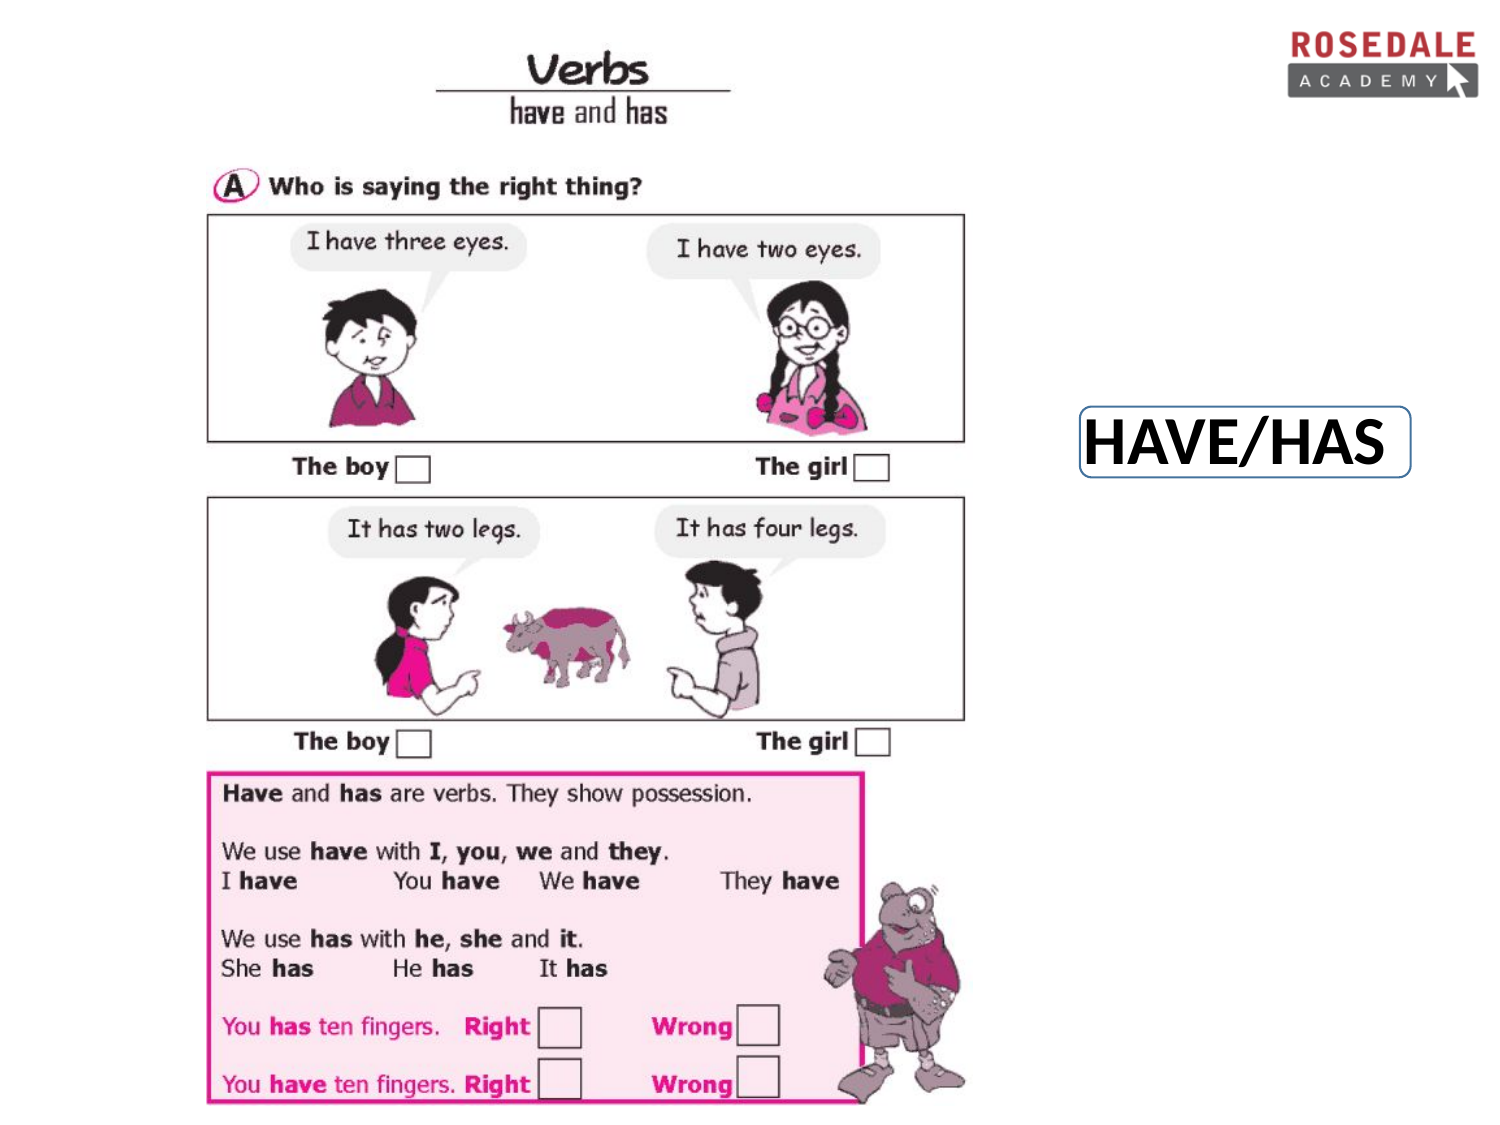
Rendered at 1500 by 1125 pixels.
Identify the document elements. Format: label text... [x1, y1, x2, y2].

text_box [1078, 405, 1412, 479]
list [206, 42, 973, 1106]
title HAVE/HAS [1068, 290, 1457, 669]
picture [1281, 25, 1484, 103]
